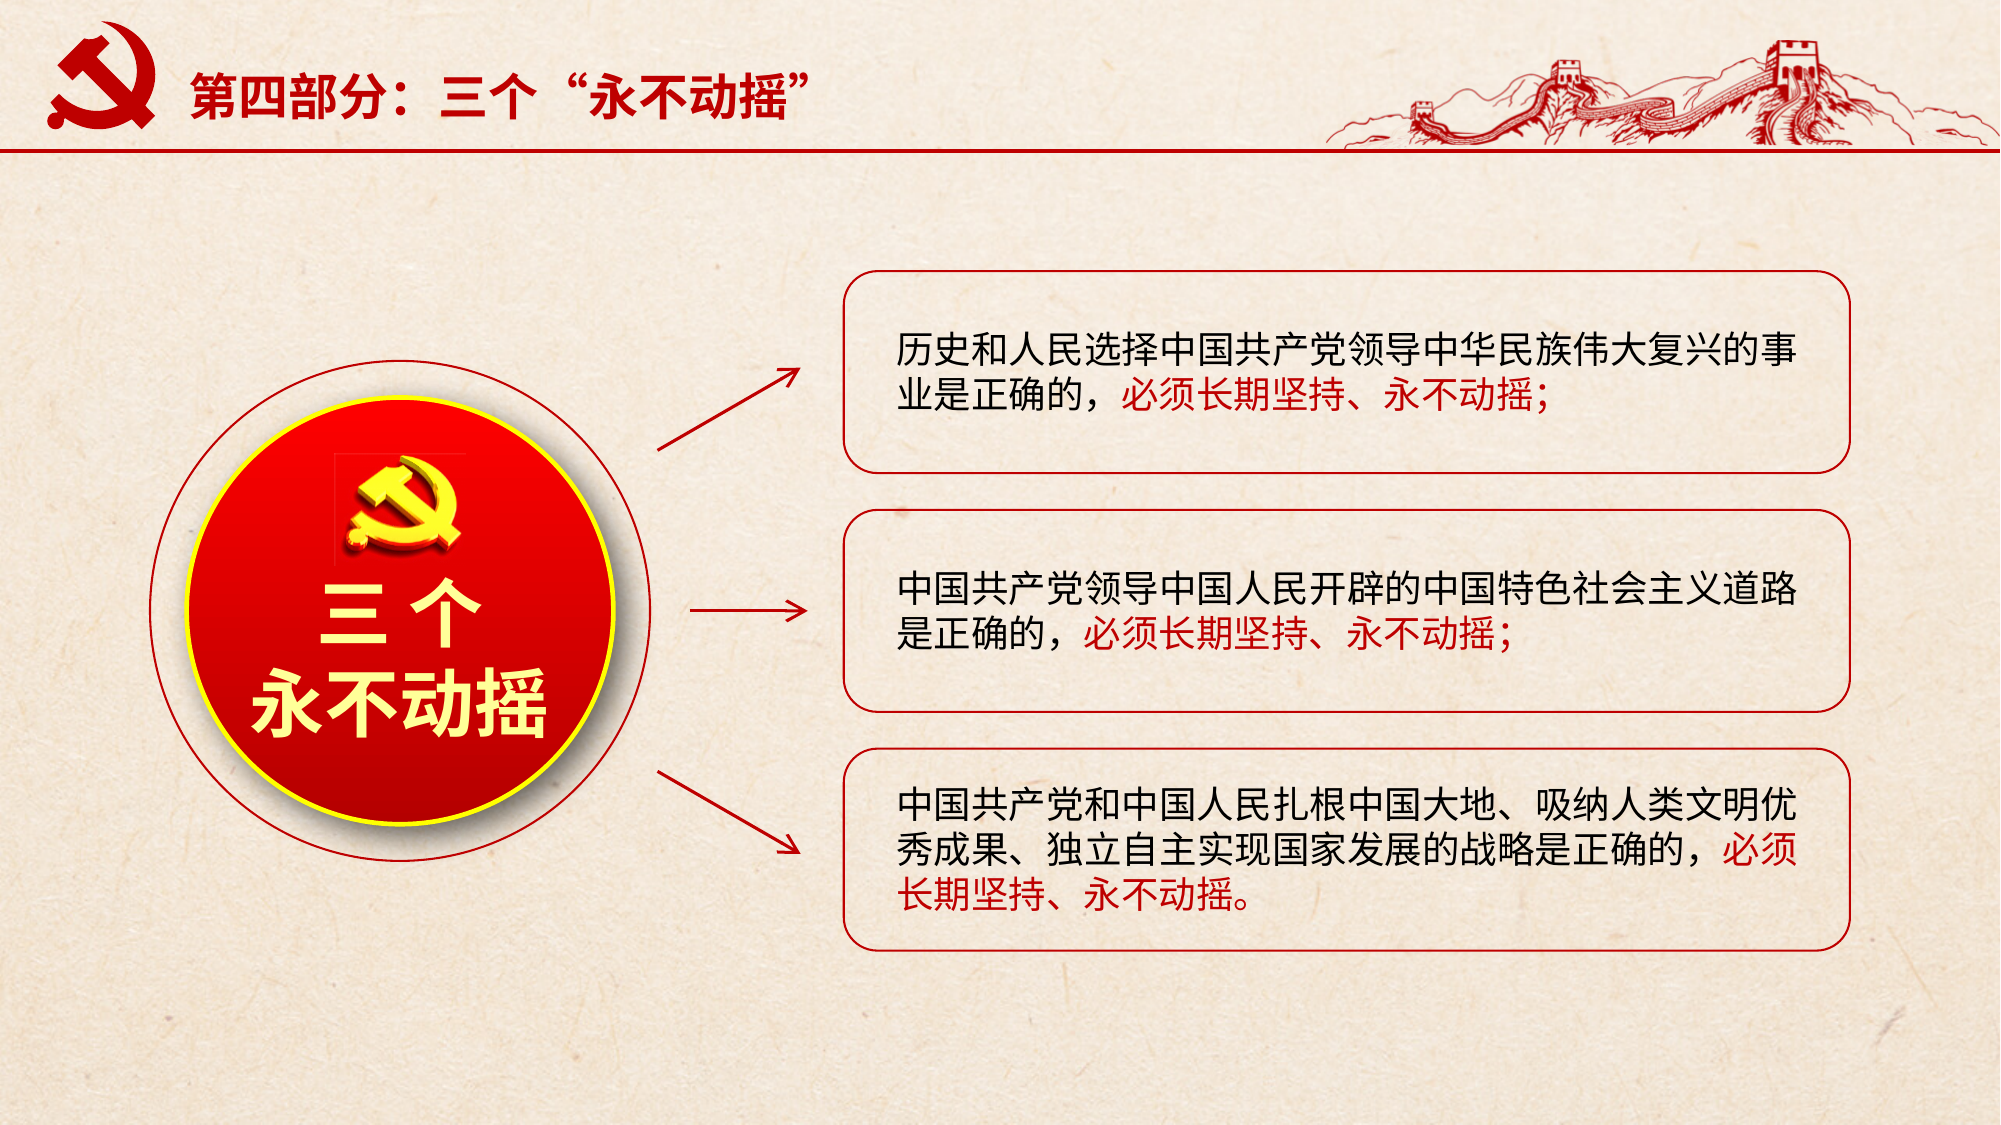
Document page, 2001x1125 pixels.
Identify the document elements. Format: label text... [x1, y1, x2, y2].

text_box 中国共产党和中国人民扎根中国大地、吸纳人类文明优秀成果、独立自主实现国家发展的战略是正确的，必须长期坚持、永不动摇。 [881, 773, 1813, 924]
text_box 三 个 永不动摇 [222, 558, 578, 754]
picture [0, 0, 2001, 1125]
text_box [843, 748, 1850, 951]
text_box [47, 21, 156, 130]
text_box 第四部分：三个“永不动摇” [173, 57, 1038, 133]
text_box [843, 509, 1850, 712]
text_box 历史和人民选择中国共产党领导中华民族伟大复兴的事业是正确的，必须长期坚持、永不动摇； [881, 319, 1813, 424]
text_box [148, 359, 652, 862]
text_box [843, 271, 1850, 474]
